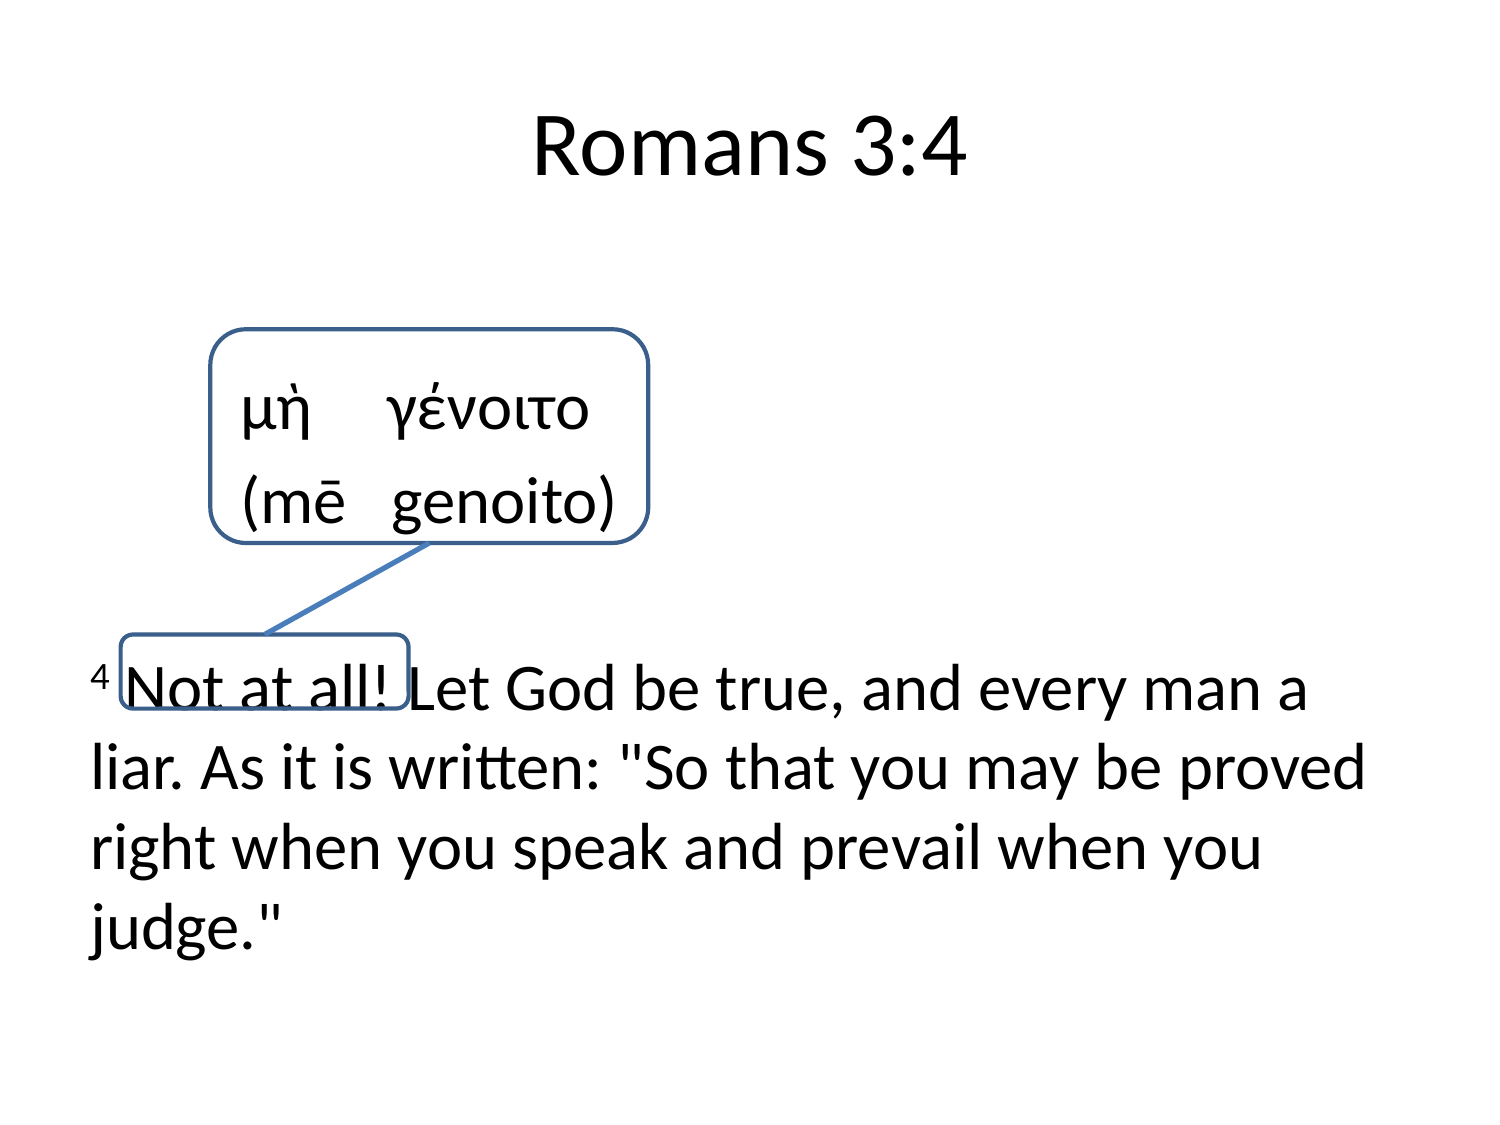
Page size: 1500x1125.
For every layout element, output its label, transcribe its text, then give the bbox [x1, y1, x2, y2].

text_box [208, 327, 651, 546]
list μὴ γένοιτο (mē genoito) 4 Not at all! Let God be true, and every man a liar. As it is written: "So that you may be proved right when you speak and prevail when you judge." [75, 262, 1425, 1005]
text_box [118, 632, 411, 711]
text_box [264, 542, 430, 635]
title Romans 3:4 [75, 45, 1425, 233]
